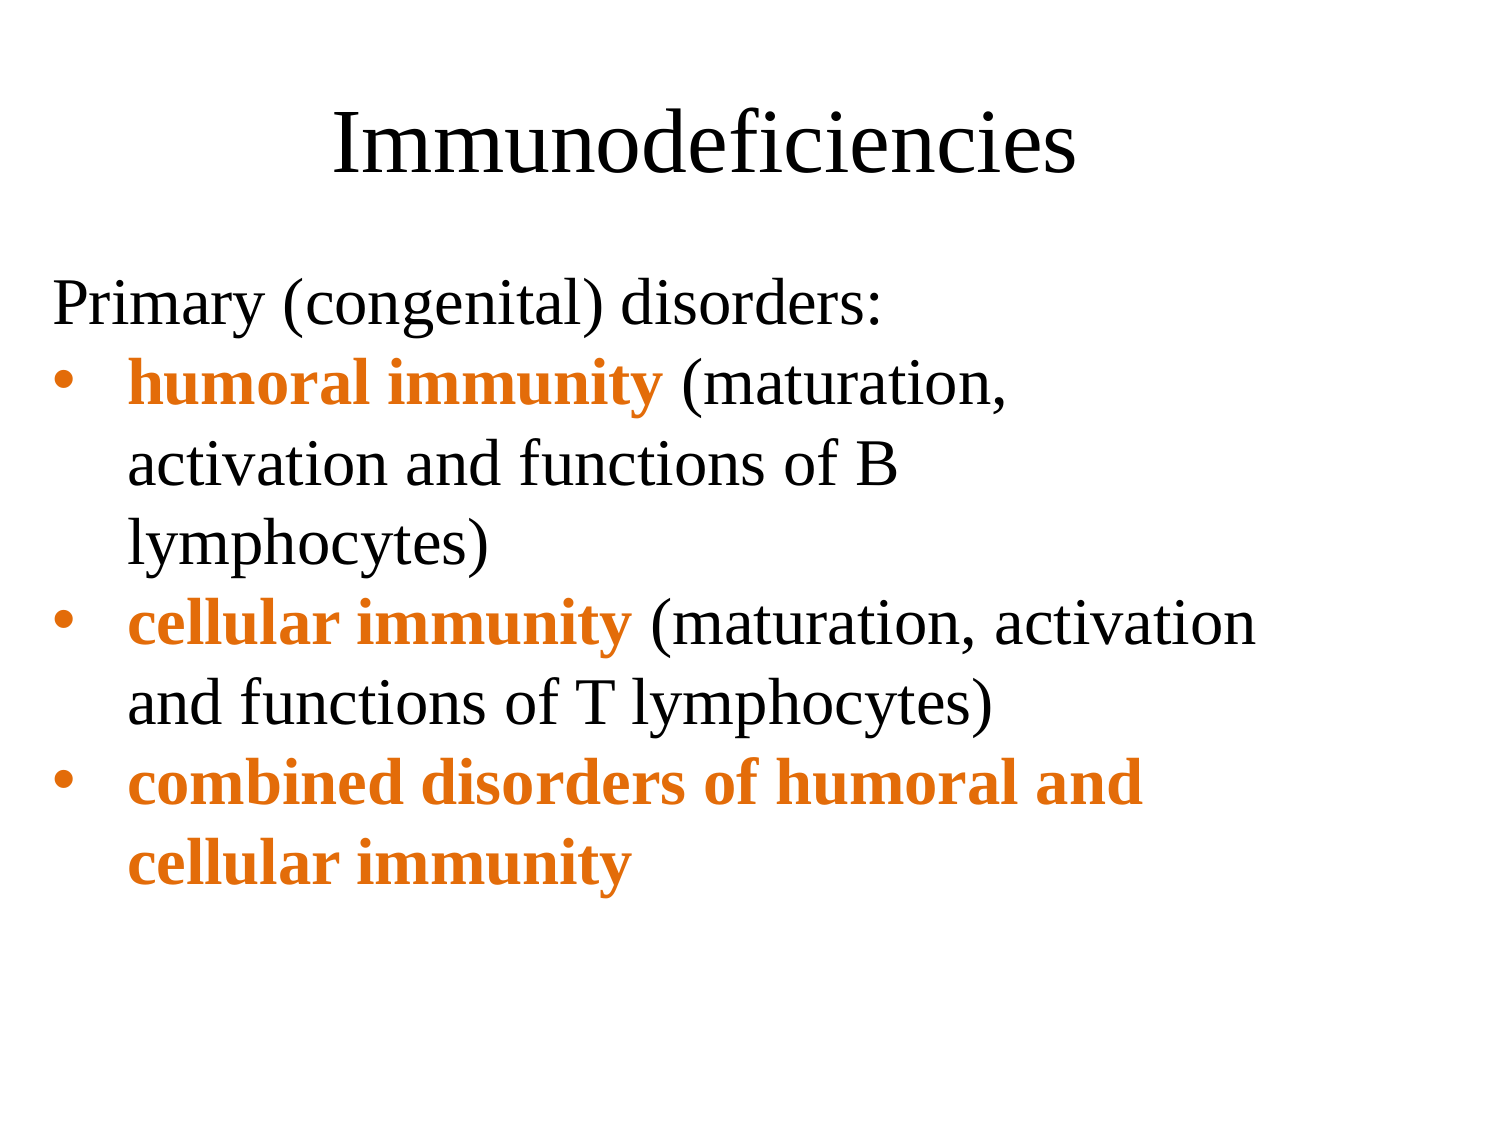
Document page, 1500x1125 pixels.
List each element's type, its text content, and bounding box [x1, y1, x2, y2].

text_box Primary (congenital) disorders: humoral immunity (maturation, activation and functions of B lymphocytes) cellular immunity (maturation, activation and functions of T lymphocytes) combined disorders of humoral and cellular immunity [50, 258, 1276, 899]
title Immunodeficiencies [102, 36, 1398, 269]
